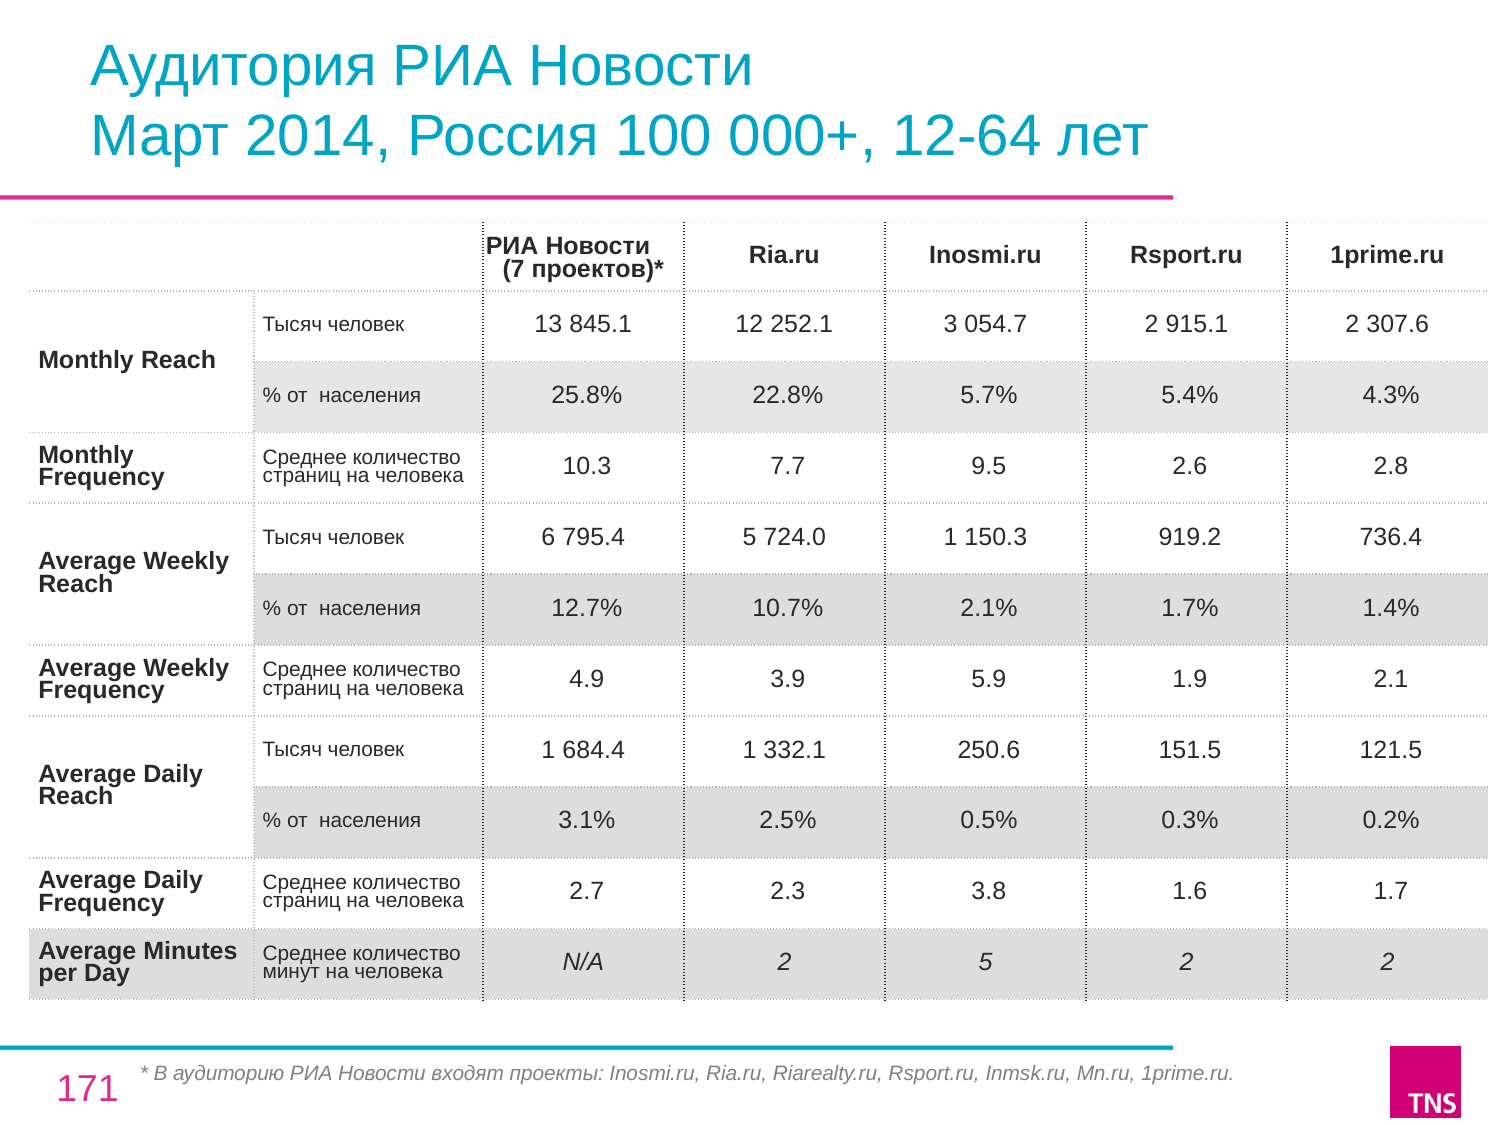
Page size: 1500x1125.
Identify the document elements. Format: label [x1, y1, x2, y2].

slide_number [40, 1055, 392, 1125]
title [74, 8, 1476, 187]
text_box [124, 1052, 1463, 1092]
table_cell [29, 291, 1488, 999]
table_header [29, 223, 1488, 291]
picture [0, 0, 1500, 1125]
